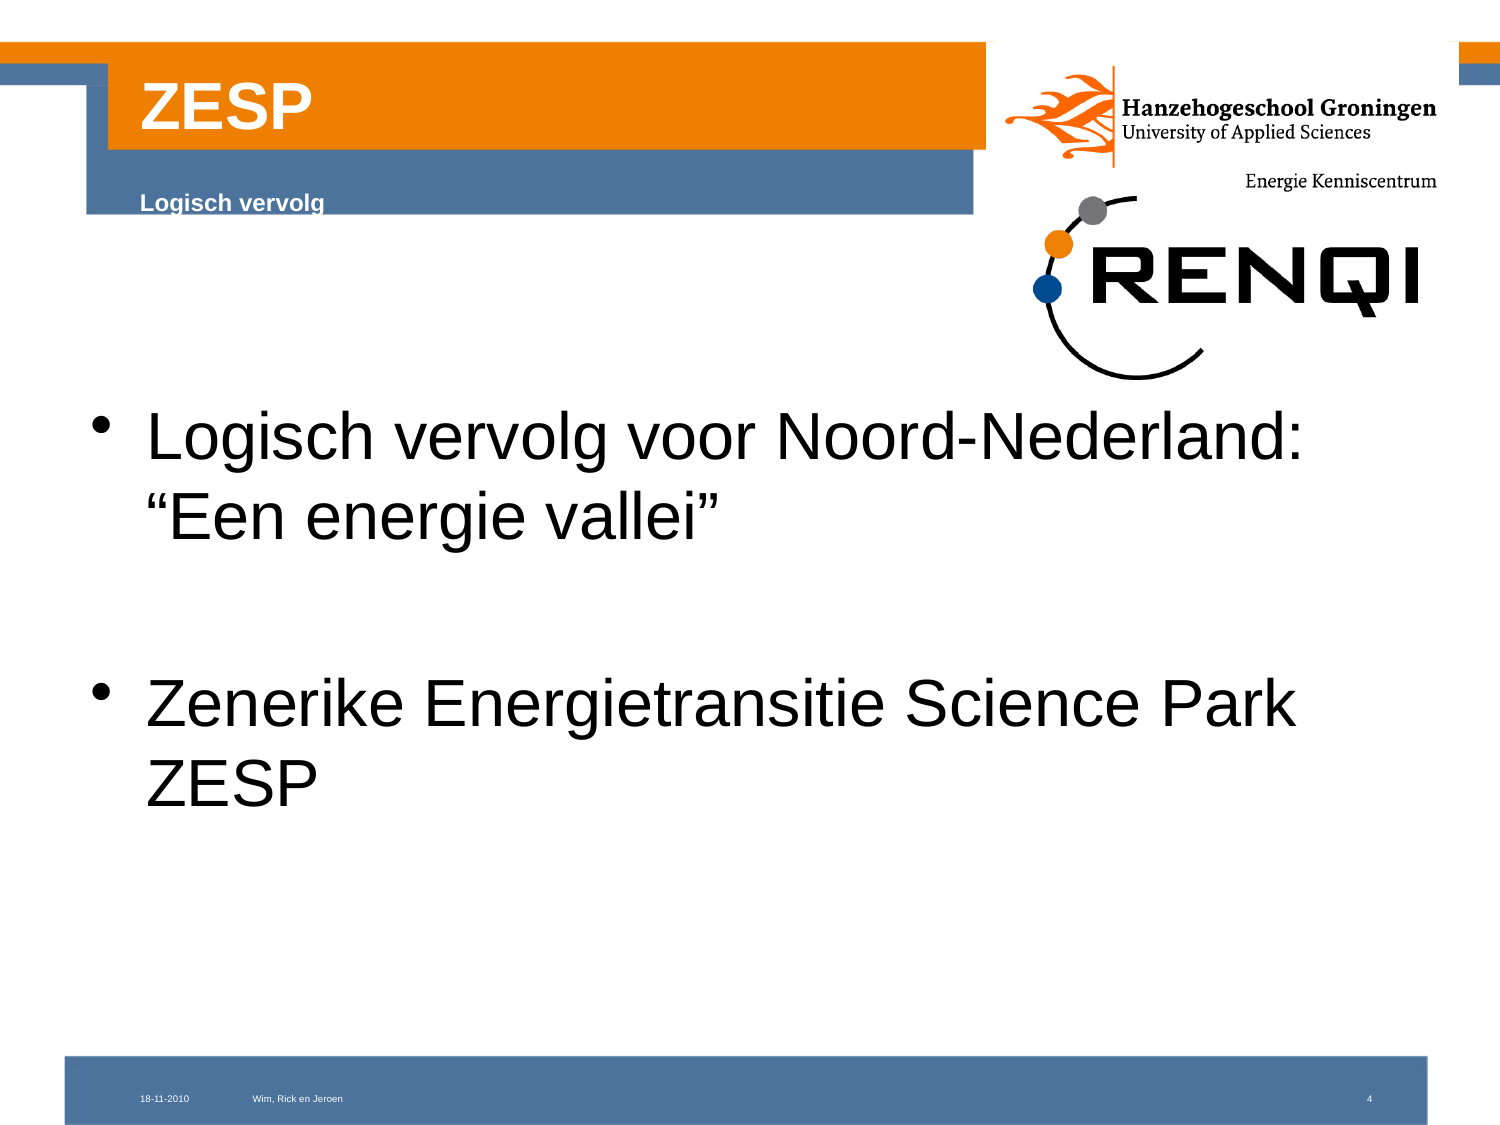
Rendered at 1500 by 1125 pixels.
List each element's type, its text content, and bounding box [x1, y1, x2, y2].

footer Wim, Rick en Jeroen [237, 1055, 713, 1125]
slide_number 4 [1074, 1055, 1388, 1125]
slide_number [124, 1055, 237, 1125]
title ZESP [125, 54, 980, 150]
text_box Logisch vervolg [124, 152, 980, 224]
text_box [986, 244, 1459, 397]
picture [0, 0, 1500, 1125]
list Logisch vervolg voor Noord-Nederland: “Een energie vallei” Zenerike Energietransitie Science Park ZESP [75, 385, 1425, 1005]
